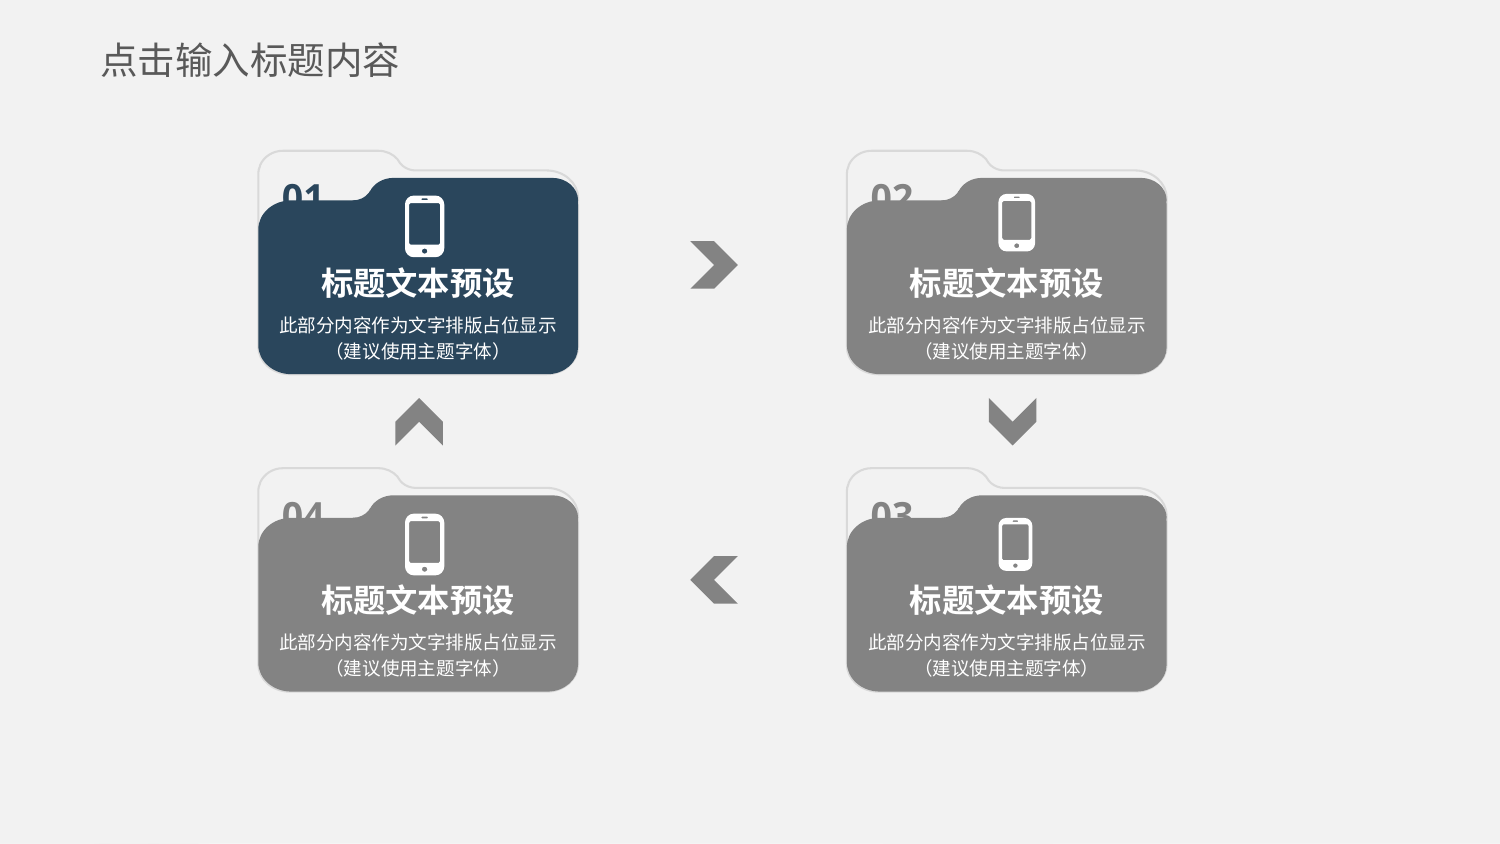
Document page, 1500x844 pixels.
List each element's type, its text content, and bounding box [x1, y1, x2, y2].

text_box 点击输入标题内容 [100, 28, 450, 91]
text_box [395, 240, 1037, 604]
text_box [846, 150, 1167, 375]
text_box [258, 467, 579, 692]
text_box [258, 150, 579, 375]
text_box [846, 467, 1167, 692]
